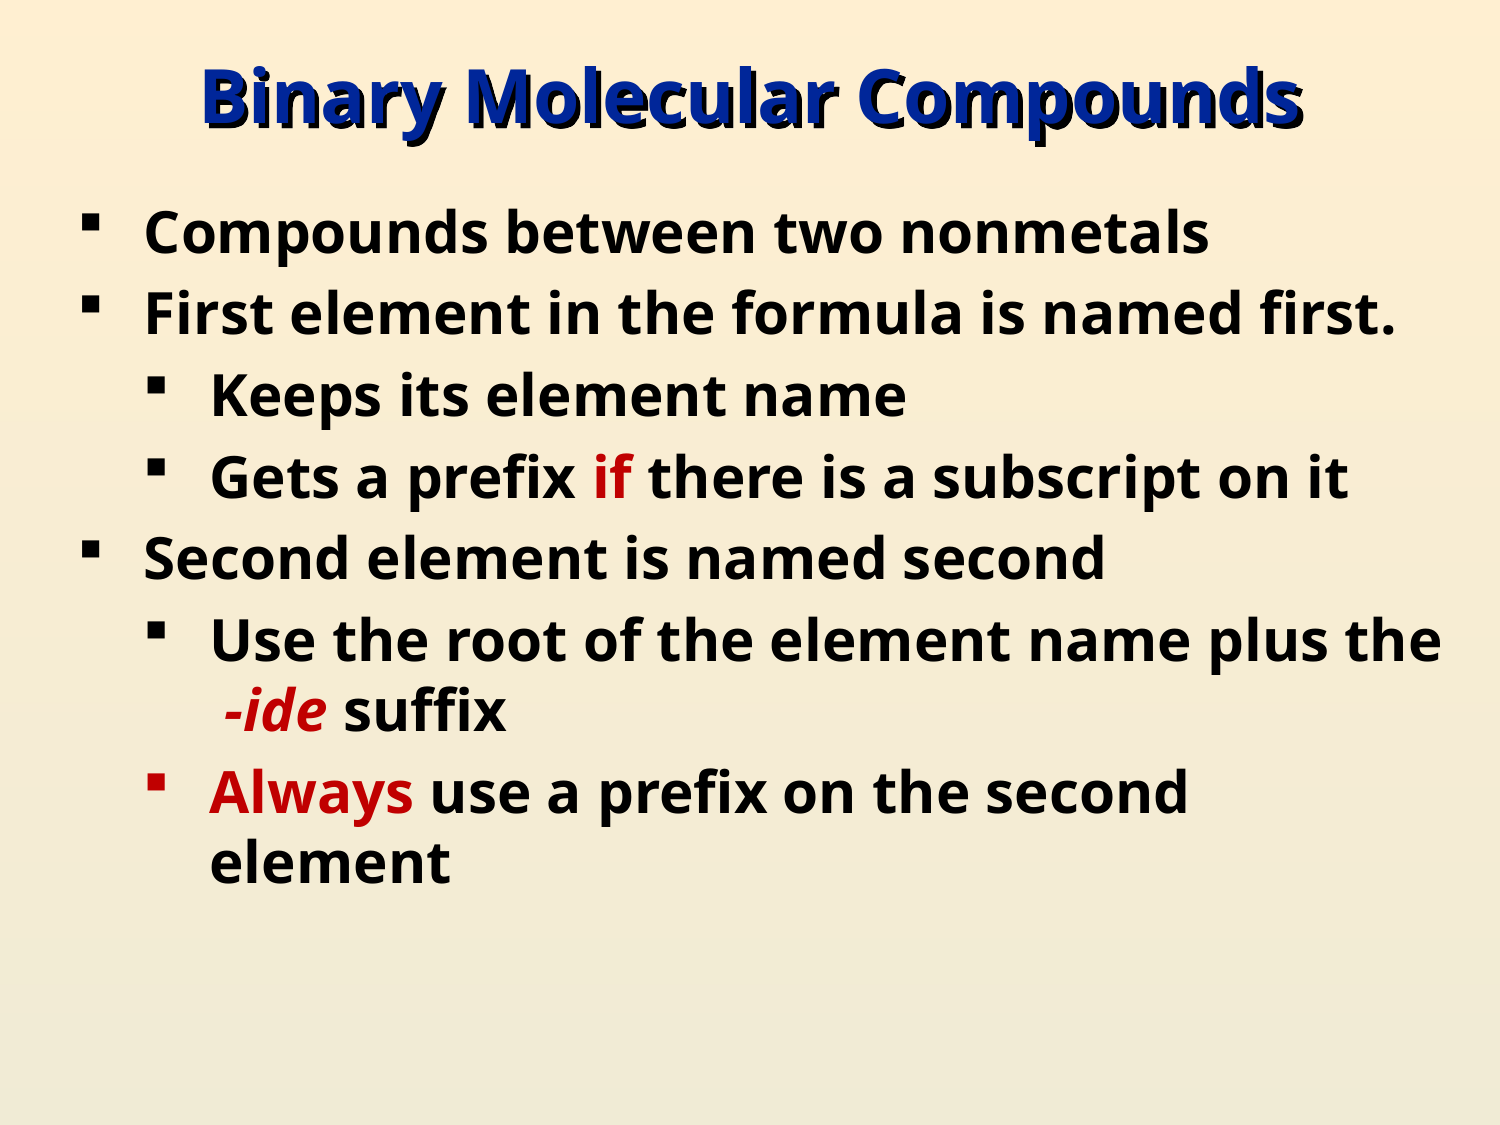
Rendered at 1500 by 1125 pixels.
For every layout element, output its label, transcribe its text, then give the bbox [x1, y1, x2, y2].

list Compounds between two nonmetals First element in the formula is named first. Keeps its element name Gets a prefix if there is a subscript on it Second element is named second Use the root of the element name plus the -ide suffix Always use a prefix on the second element [62, 187, 1463, 926]
title Binary Molecular Compounds [112, 37, 1388, 151]
